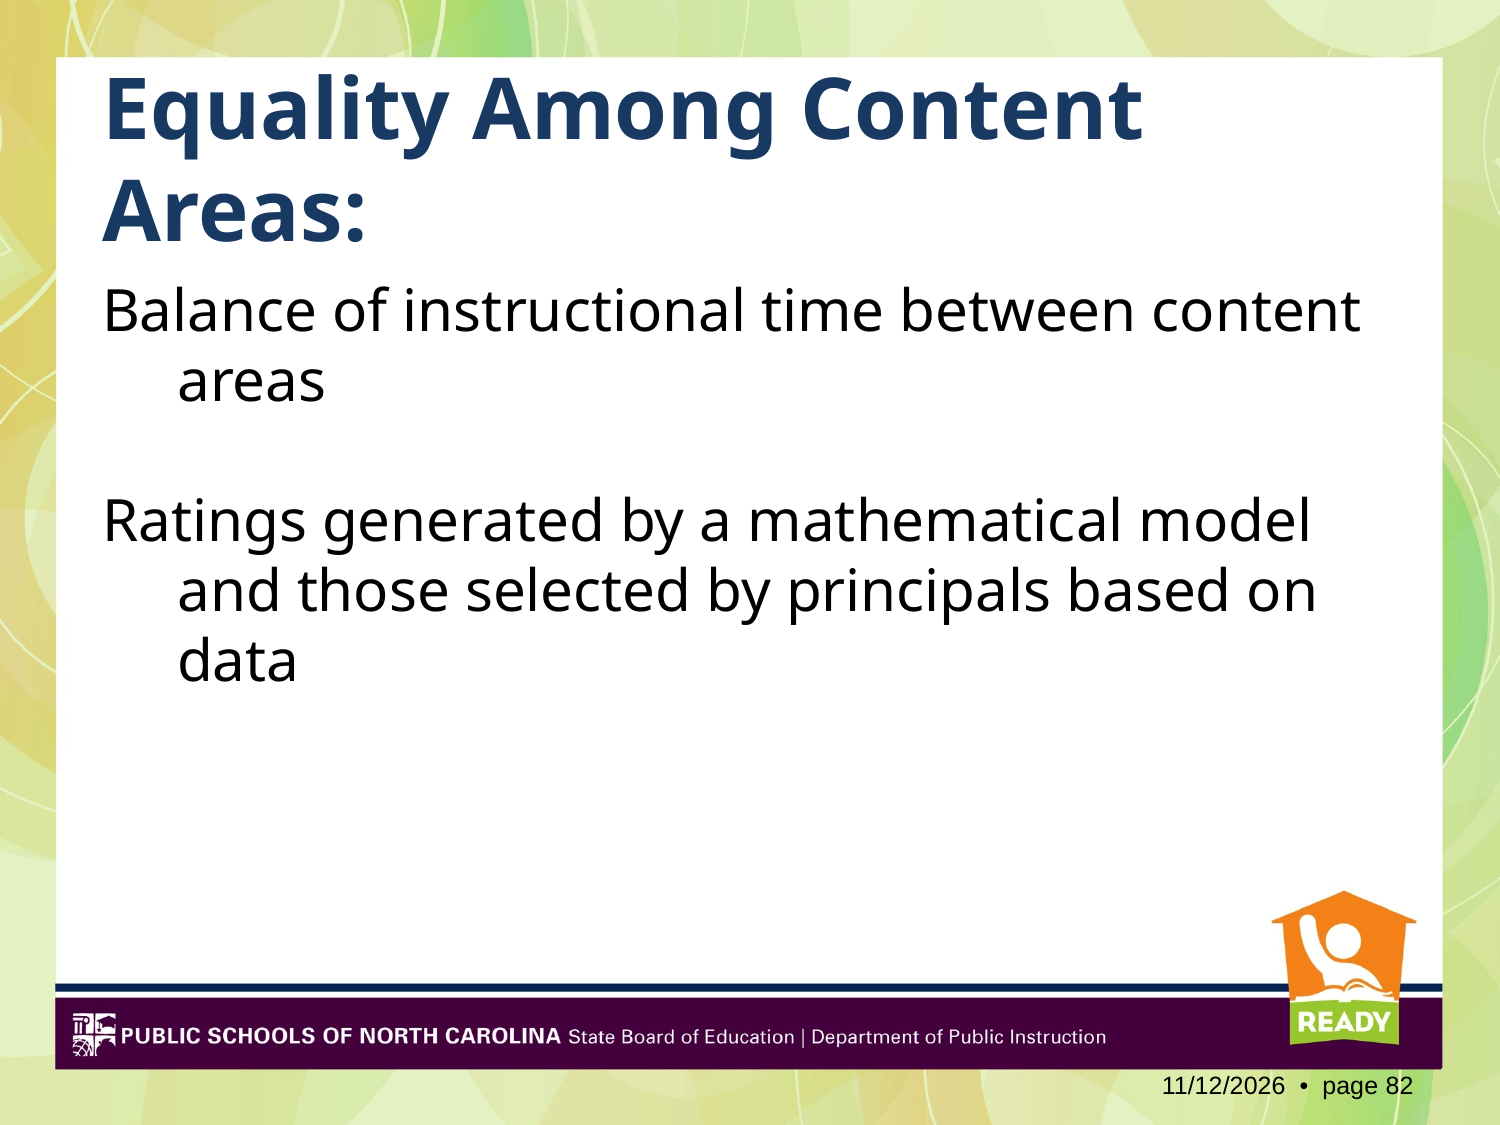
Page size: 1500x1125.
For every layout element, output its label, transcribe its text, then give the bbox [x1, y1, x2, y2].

title Equality Among Content Areas: [87, 87, 1413, 225]
text_box Balance of instructional time between content areas Ratings generated by a mathematical model and those selected by principals based on data [87, 265, 1413, 801]
picture [0, 0, 1500, 1125]
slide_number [1147, 1062, 1460, 1122]
